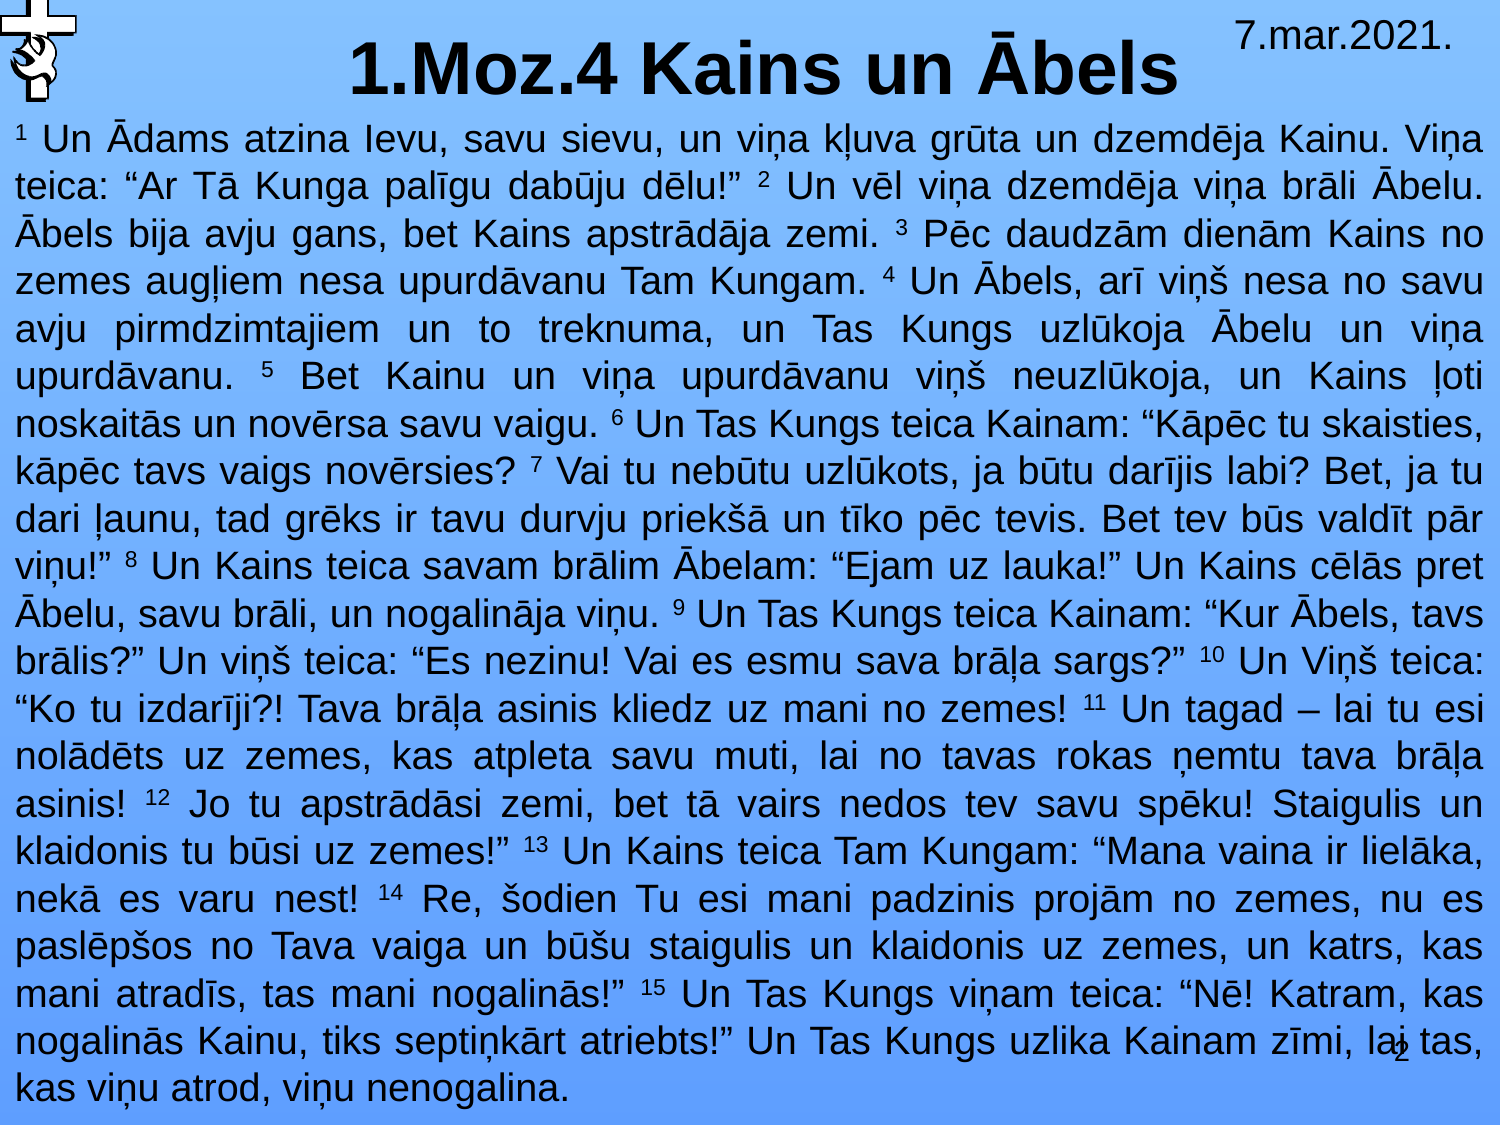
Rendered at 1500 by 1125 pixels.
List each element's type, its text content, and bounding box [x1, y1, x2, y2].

text_box 7.mar.2021. [1218, 0, 1500, 65]
picture [0, 0, 77, 103]
title 1.Moz.4 Kains un Ābels [80, 0, 1500, 105]
text_box 1 Un Ādams atzina Ievu, savu sievu, un viņa kļuva grūta un dzemdēja Kainu. Viņa teica: “Ar Tā Kunga palīgu dabūju dēlu!” 2 Un vēl viņa dzemdēja viņa brāli Ābelu. Ābels bija avju gans, bet Kains apstrādāja zemi. 3 Pēc daudzām dienām Kains no zemes augļiem nesa upurdāvanu Tam Kungam. 4 Un Ābels, arī viņš nesa no savu avju pirmdzimtajiem un to treknuma, un Tas Kungs uzlūkoja Ābelu un viņa upurdāvanu. 5 Bet Kainu un viņa upurdāvanu viņš neuzlūkoja, un Kains ļoti noskaitās un novērsa savu vaigu. 6 Un Tas Kungs teica Kainam: “Kāpēc tu skaisties, kāpēc tavs vaigs novērsies? 7 Vai tu nebūtu uzlūkots, ja būtu darījis labi? Bet, ja tu dari ļaunu, tad grēks ir tavu durvju priekšā un tīko pēc tevis. Bet tev būs valdīt pār viņu!” 8 Un Kains teica savam brālim Ābelam: “Ejam uz lauka!” Un Kains cēlās pret Ābelu, savu brāli, un nogalināja viņu. 9 Un Tas Kungs teica Kainam: “Kur Ābels, tavs brālis?” Un viņš teica: “Es nezinu! Vai es esmu sava brāļa sargs?” 10 Un Viņš teica: “Ko tu izdarīji?! Tava brāļa asinis kliedz uz mani no zemes! 11 Un tagad – lai tu esi nolādēts uz zemes, kas atpleta savu muti, lai no tavas rokas ņemtu tava brāļa asinis! 12 Jo tu apstrādāsi zemi, bet tā vairs nedos tev savu spēku! Staigulis un klaidonis tu būsi uz zemes!” 13 Un Kains teica Tam Kungam: “Mana vaina ir lielāka, nekā es varu nest! 14 Re, šodien Tu esi mani padzinis projām no zemes, nu es paslēpšos no Tava vaiga un būšu staigulis un klaidonis uz zemes, un katrs, kas mani atradīs, tas mani nogalinās!” 15 Un Tas Kungs viņam teica: “Nē! Katram, kas nogalinās Kainu, tiks septiņkārt atriebts!” Un Tas Kungs uzlika Kainam zīmi, lai tas, kas viņu atrod, viņu nenogalina. [0, 105, 1500, 1118]
